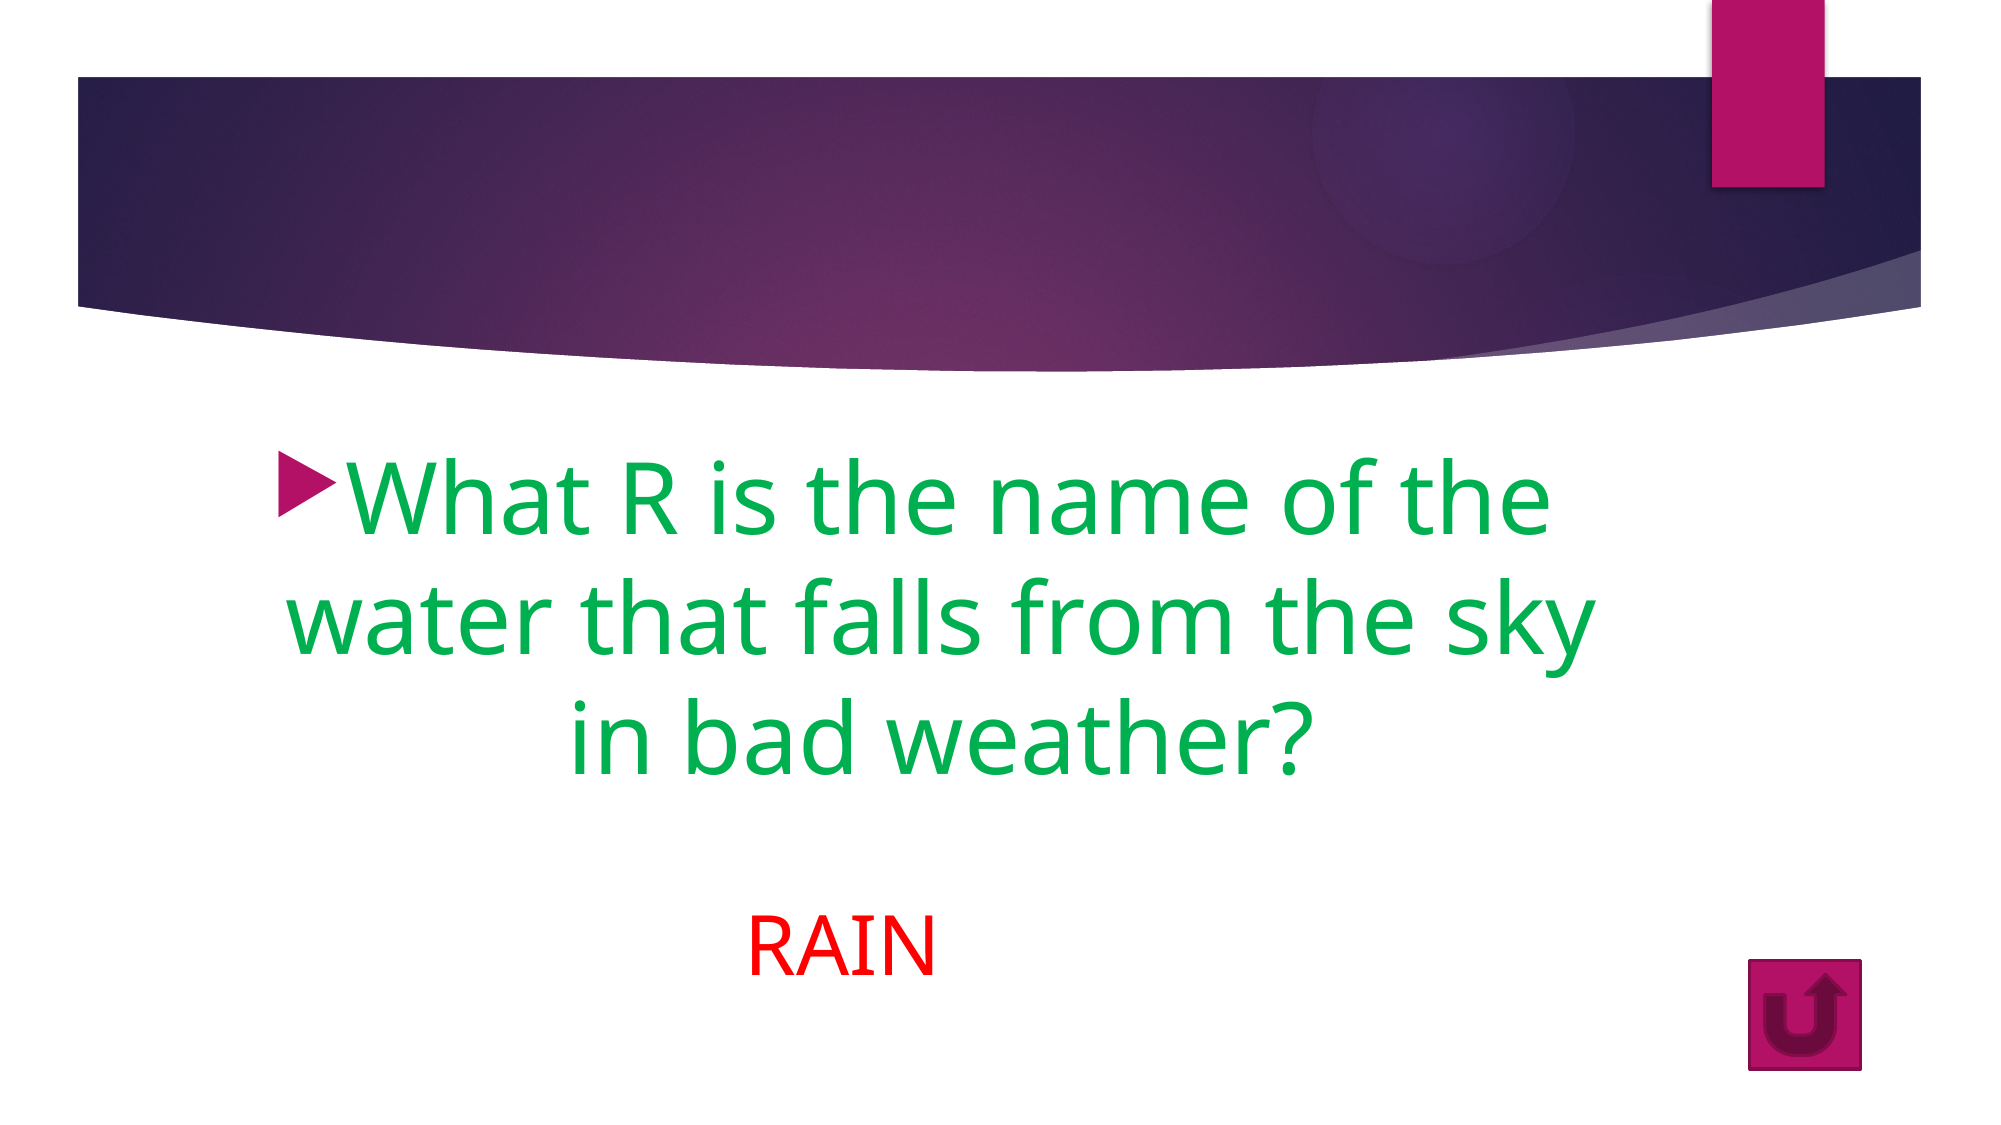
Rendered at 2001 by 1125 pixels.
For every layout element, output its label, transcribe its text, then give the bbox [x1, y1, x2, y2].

text_box RAIN [729, 884, 1204, 1000]
text_box [1748, 959, 1862, 1071]
list What R is the name of the water that falls from the sky in bad weather? [189, 427, 1638, 988]
